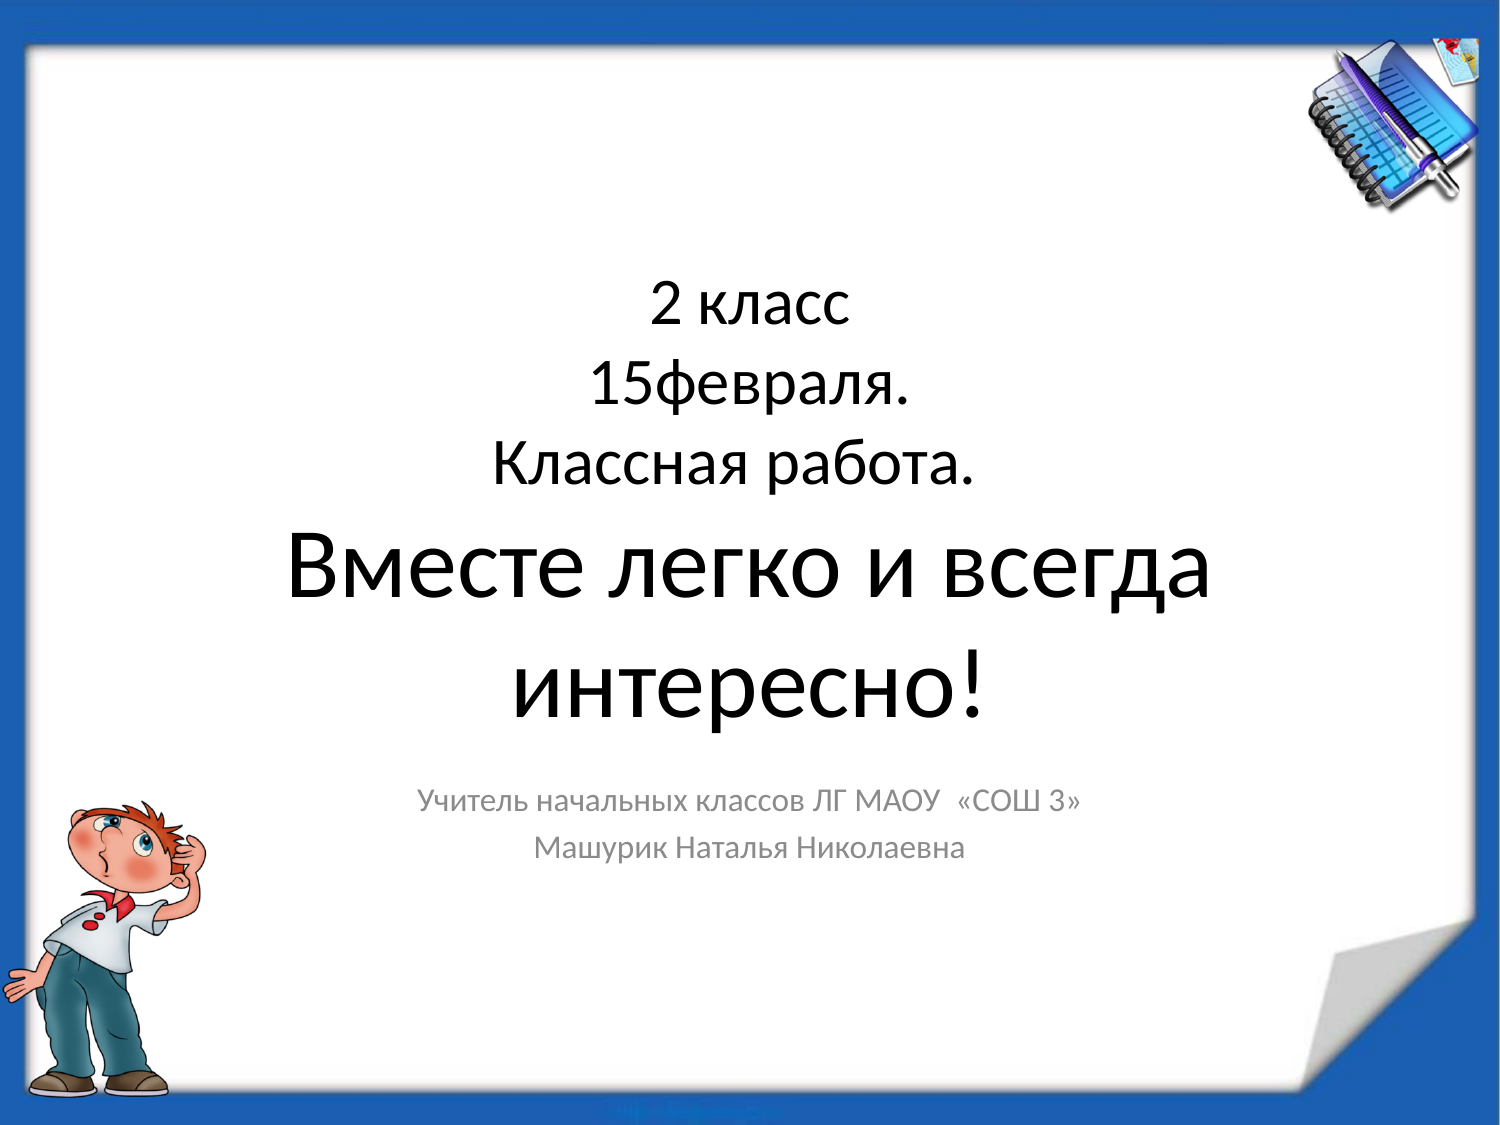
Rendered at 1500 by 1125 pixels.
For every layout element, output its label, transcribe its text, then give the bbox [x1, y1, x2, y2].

subtitle Учитель начальных классов ЛГ МАОУ «СОШ 3» Машурик Наталья Николаевна [225, 637, 1275, 925]
picture [0, 0, 1500, 1125]
title 2 класс 15февраля. Классная работа. Вместе легко и всегда интересно! [112, 113, 1388, 882]
